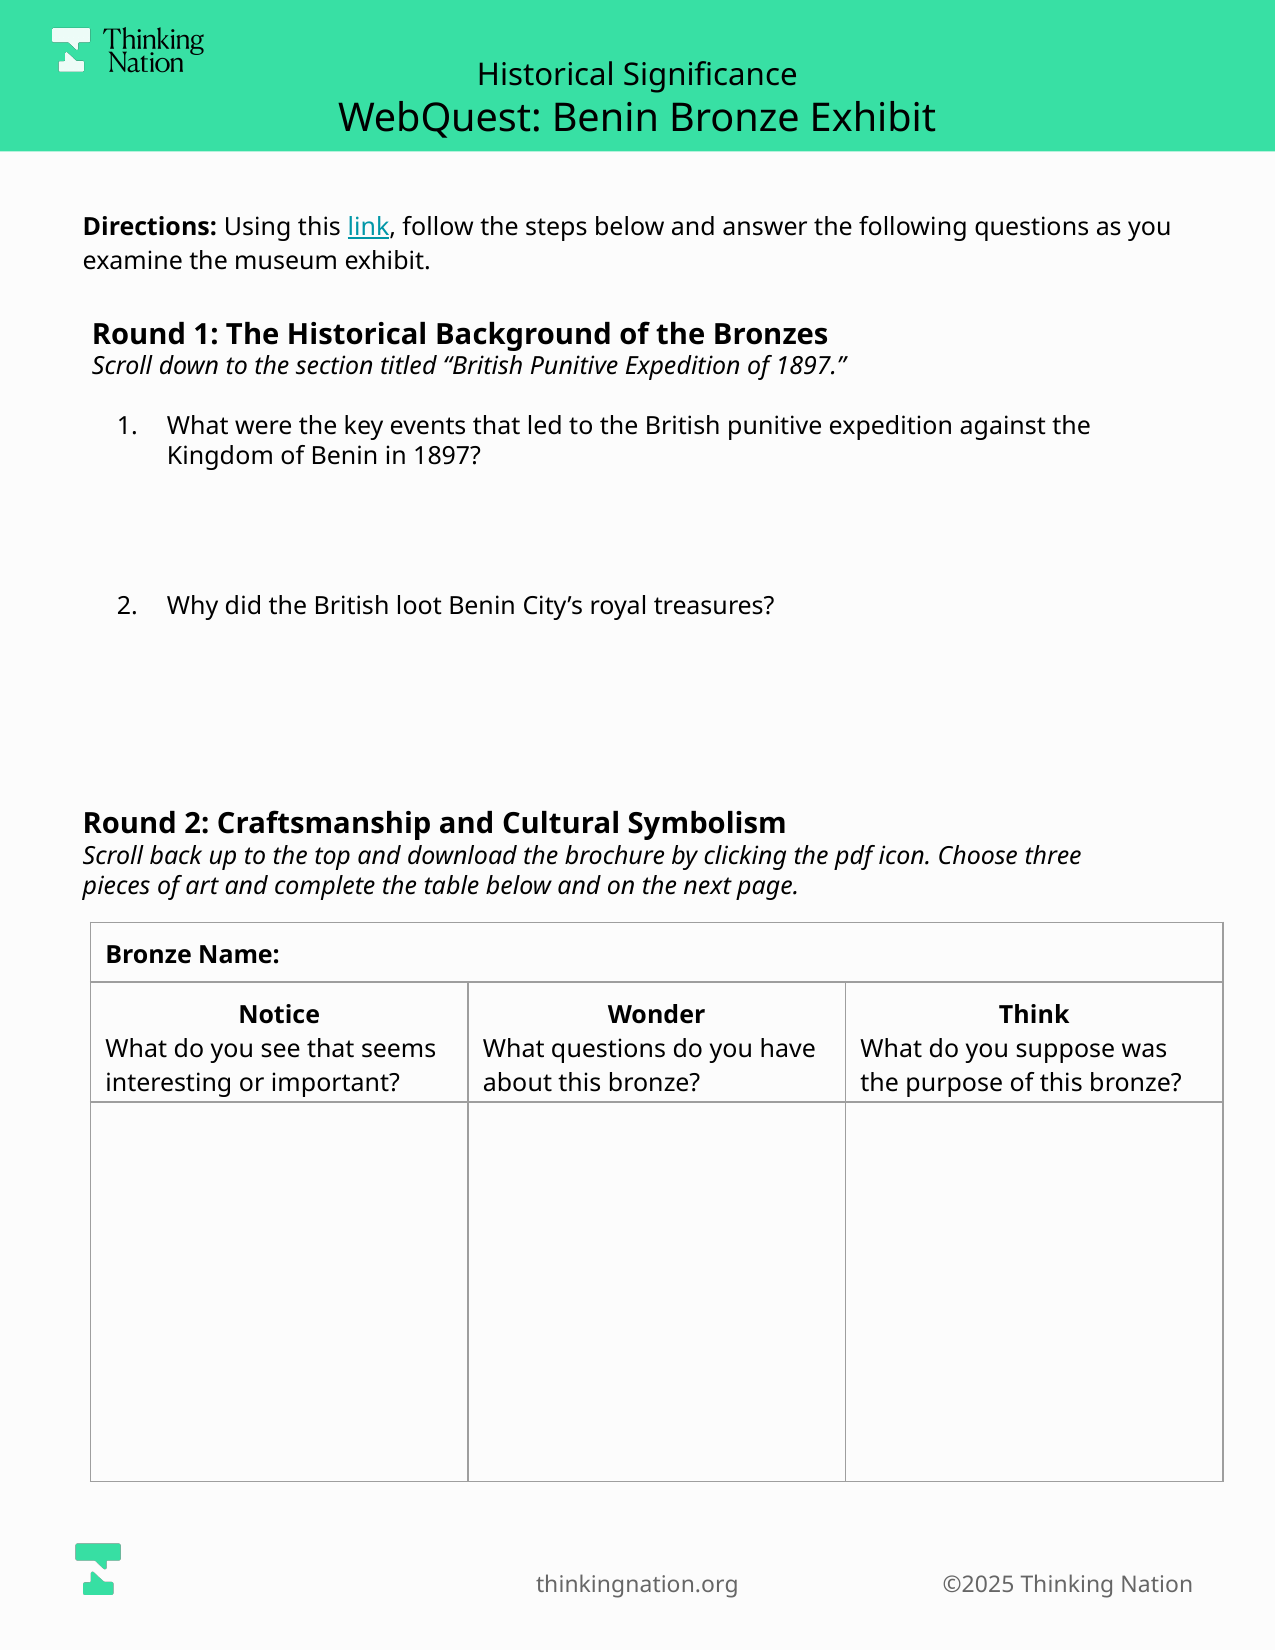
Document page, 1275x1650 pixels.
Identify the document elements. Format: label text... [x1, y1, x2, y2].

text_box ©2025 Thinking Nation [907, 1553, 1210, 1605]
picture [35, 13, 210, 87]
table_cell Notice What do you see that seems interesting or important? [91, 983, 467, 1101]
table_cell Think What do you suppose was the purpose of this bronze? [846, 983, 1222, 1101]
text_box Round 2: Craftsmanship and Cultural Symbolism Scroll back up to the top and download the brochure by clicking the pdf icon. Choose three pieces of art and complete the table below and on the next page. [67, 789, 1162, 915]
picture [62, 1533, 134, 1605]
text_box thinkingnation.org [486, 1553, 789, 1605]
text_box Directions: Using this link, follow the steps below and answer the following questions as you examine the museum exhibit. [67, 165, 1208, 290]
table_cell [846, 1103, 1222, 1481]
table_cell [91, 1103, 467, 1481]
table_cell Wonder What questions do you have about this bronze? [469, 983, 845, 1101]
text_box Round 1: The Historical Background of the Bronzes Scroll down to the section titled “British Punitive Expedition of 1897.” What were the key events that led to the British punitive expedition against the Kingdom of Benin in 1897? Why did the British loot Benin City’s royal treasures? [76, 299, 1172, 844]
text_box Historical Significance WebQuest: Benin Bronze Exhibit [0, 0, 1275, 152]
table_header Bronze Name: [91, 923, 1222, 981]
table_cell [469, 1103, 845, 1481]
